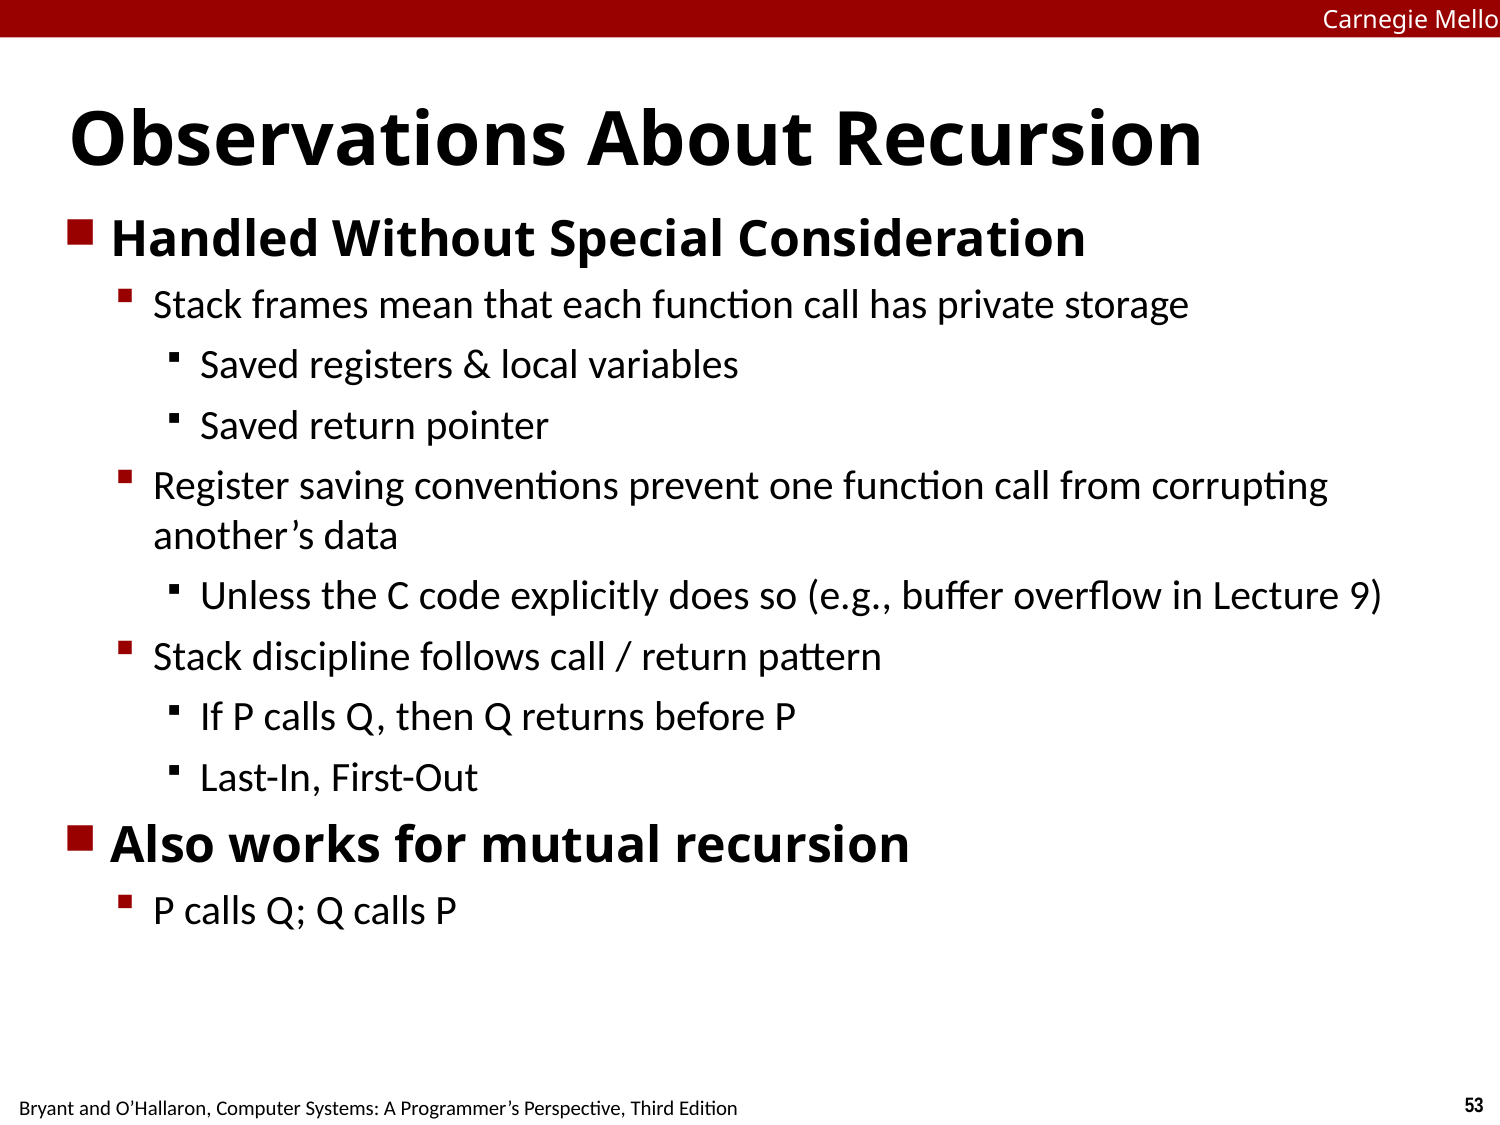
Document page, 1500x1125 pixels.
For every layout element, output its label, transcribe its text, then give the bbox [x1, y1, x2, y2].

list Handled Without Special Consideration Stack frames mean that each function call has private storage Saved registers & local variables Saved return pointer Register saving conventions prevent one function call from corrupting another’s data Unless the C code explicitly does so (e.g., buffer overflow in Lecture 9) Stack discipline follows call / return pattern If P calls Q, then Q returns before P Last-In, First-Out Also works for mutual recursion P calls Q; Q calls P [62, 199, 1438, 1092]
text_box Carnegie Mellon [1322, 3, 1500, 33]
title Observations About Recursion [62, 41, 1438, 199]
text_box [0, 0, 1500, 38]
